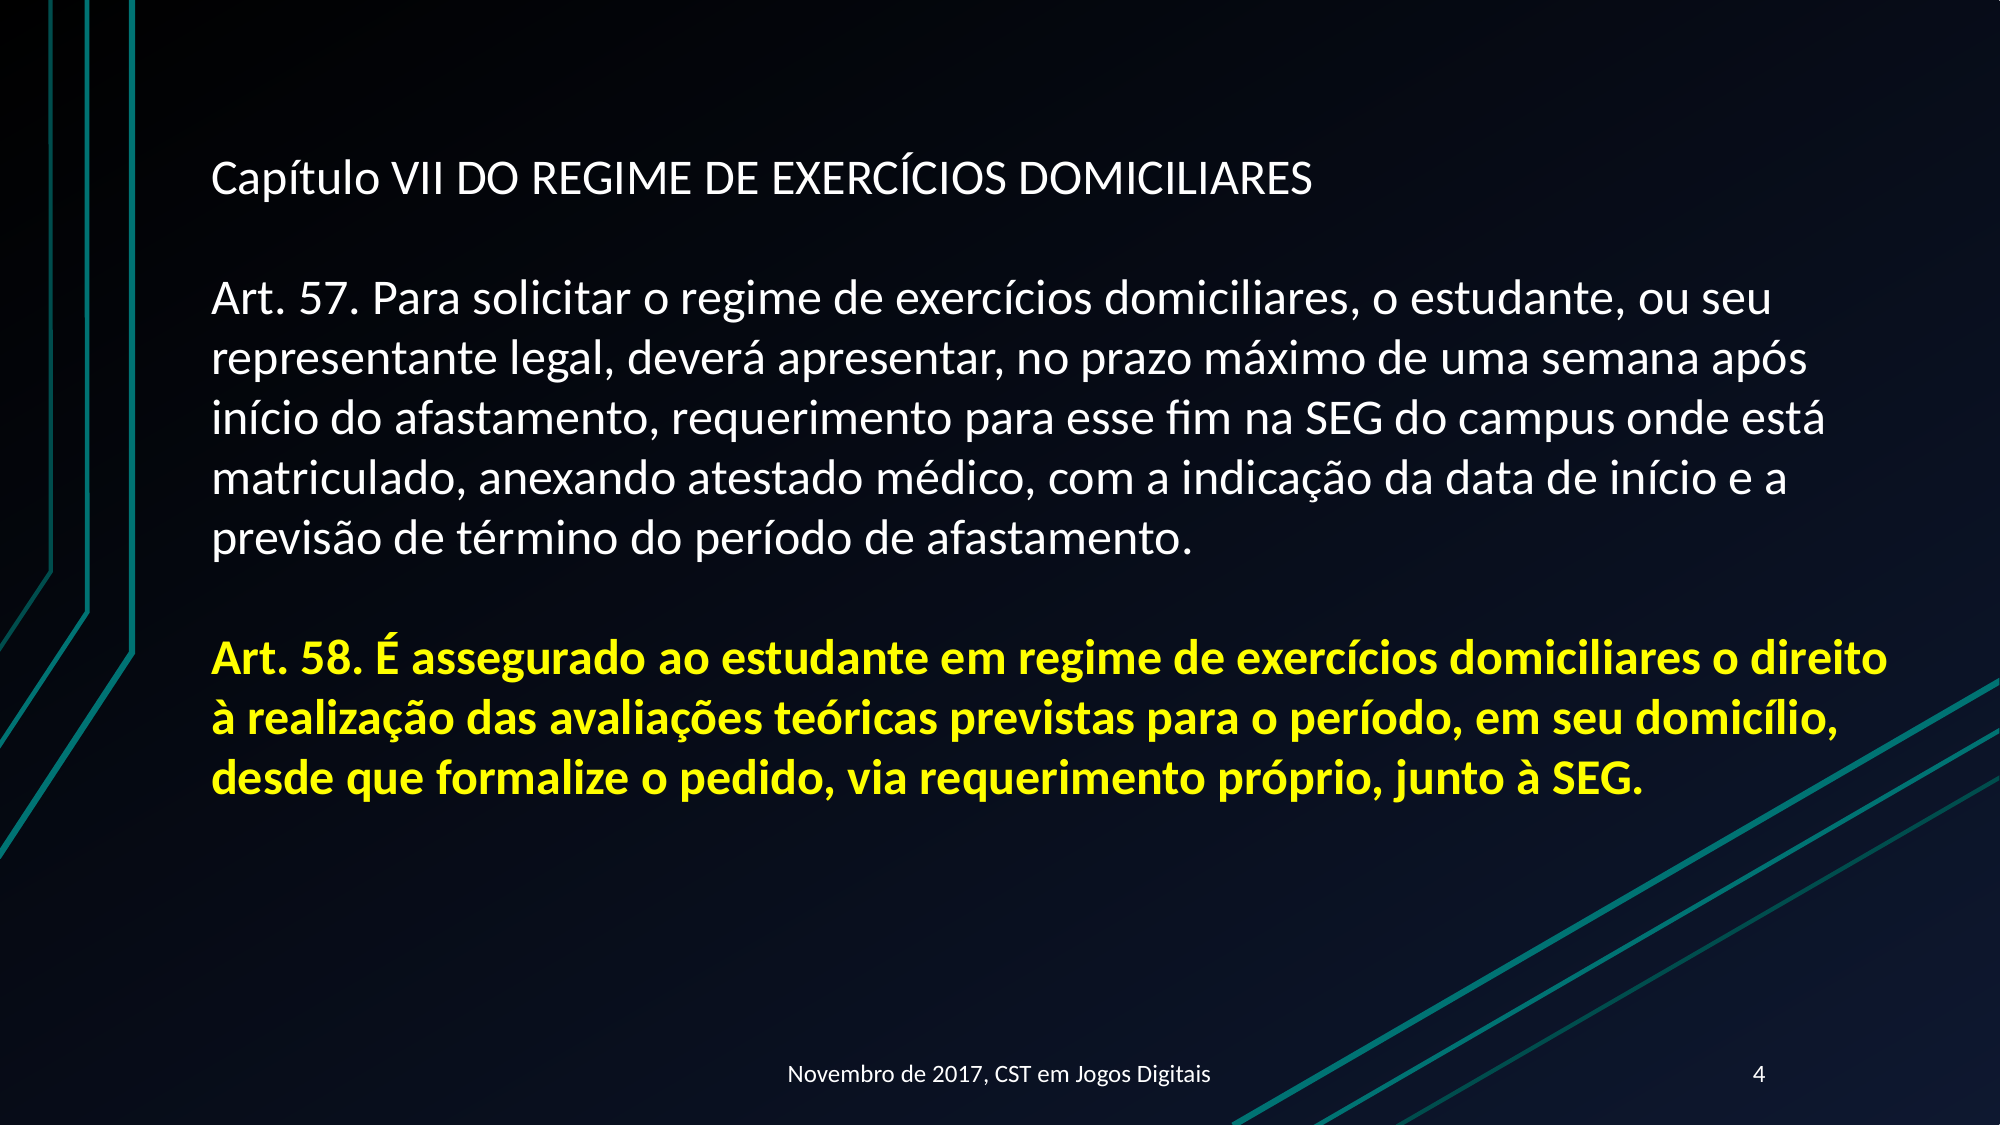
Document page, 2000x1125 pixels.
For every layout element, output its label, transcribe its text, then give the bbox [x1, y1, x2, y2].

footer Novembro de 2017, CST em Jogos Digitais [566, 1042, 1433, 1103]
slide_number 4 [1732, 1042, 1900, 1103]
text_box Capítulo VII DO REGIME DE EXERCÍCIOS DOMICILIARES Art. 57. Para solicitar o regime de exercícios domiciliares, o estudante, ou seu representante legal, deverá apresentar, no prazo máximo de uma semana após início do afastamento, requerimento para esse fim na SEG do campus onde está matriculado, anexando atestado médico, com a indicação da data de início e a previsão de término do período de afastamento. Art. 58. É assegurado ao estudante em regime de exercícios domiciliares o direito à realização das avaliações teóricas previstas para o período, em seu domicílio, desde que formalize o pedido, via requerimento próprio, junto à SEG. [196, 137, 1910, 882]
